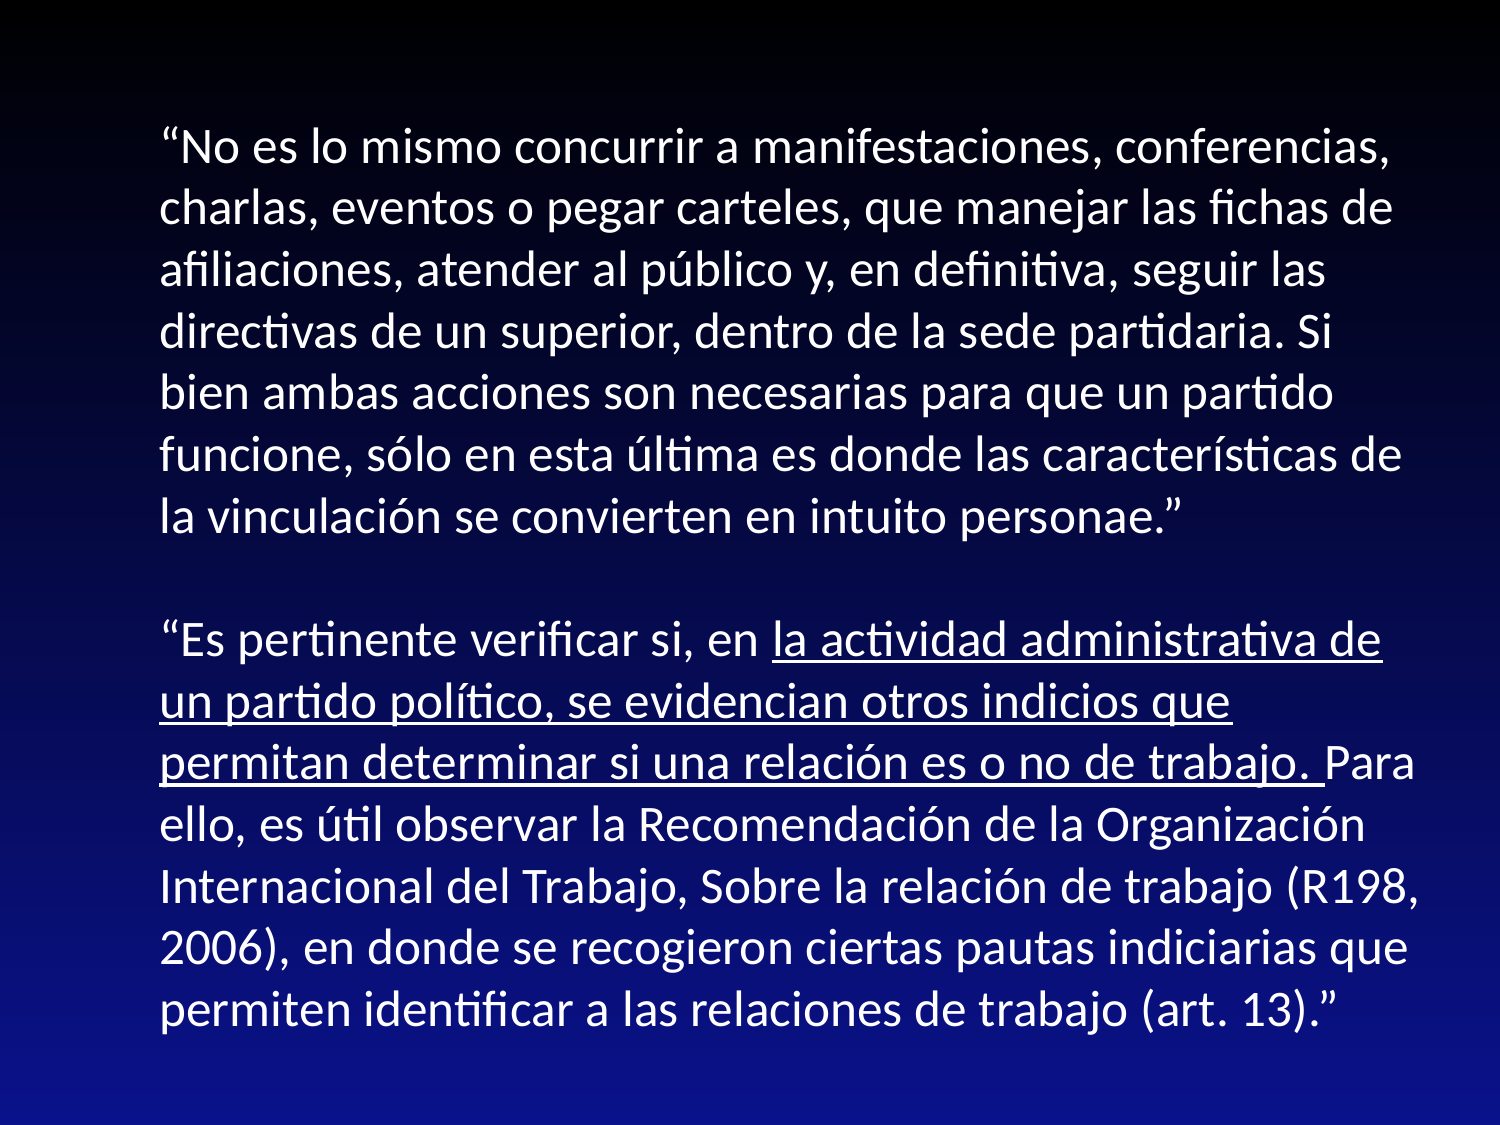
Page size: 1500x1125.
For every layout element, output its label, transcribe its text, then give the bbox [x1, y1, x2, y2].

list “No es lo mismo concurrir a manifestaciones, conferencias, charlas, eventos o pegar carteles, que manejar las fichas de afiliaciones, atender al público y, en definitiva, seguir las directivas de un superior, dentro de la sede partidaria. Si bien ambas acciones son necesarias para que un partido funcione, sólo en esta última es donde las características de la vinculación se convierten en intuito personae.” “Es pertinente verificar si, en la actividad administrativa de un partido político, se evidencian otros indicios que permitan determinar si una relación es o no de trabajo. Para ello, es útil observar la Recomendación de la Organización Internacional del Trabajo, Sobre la relación de trabajo (R198, 2006), en donde se recogieron ciertas pautas indiciarias que permiten identificar a las relaciones de trabajo (art. 13).” [88, 42, 1439, 1059]
